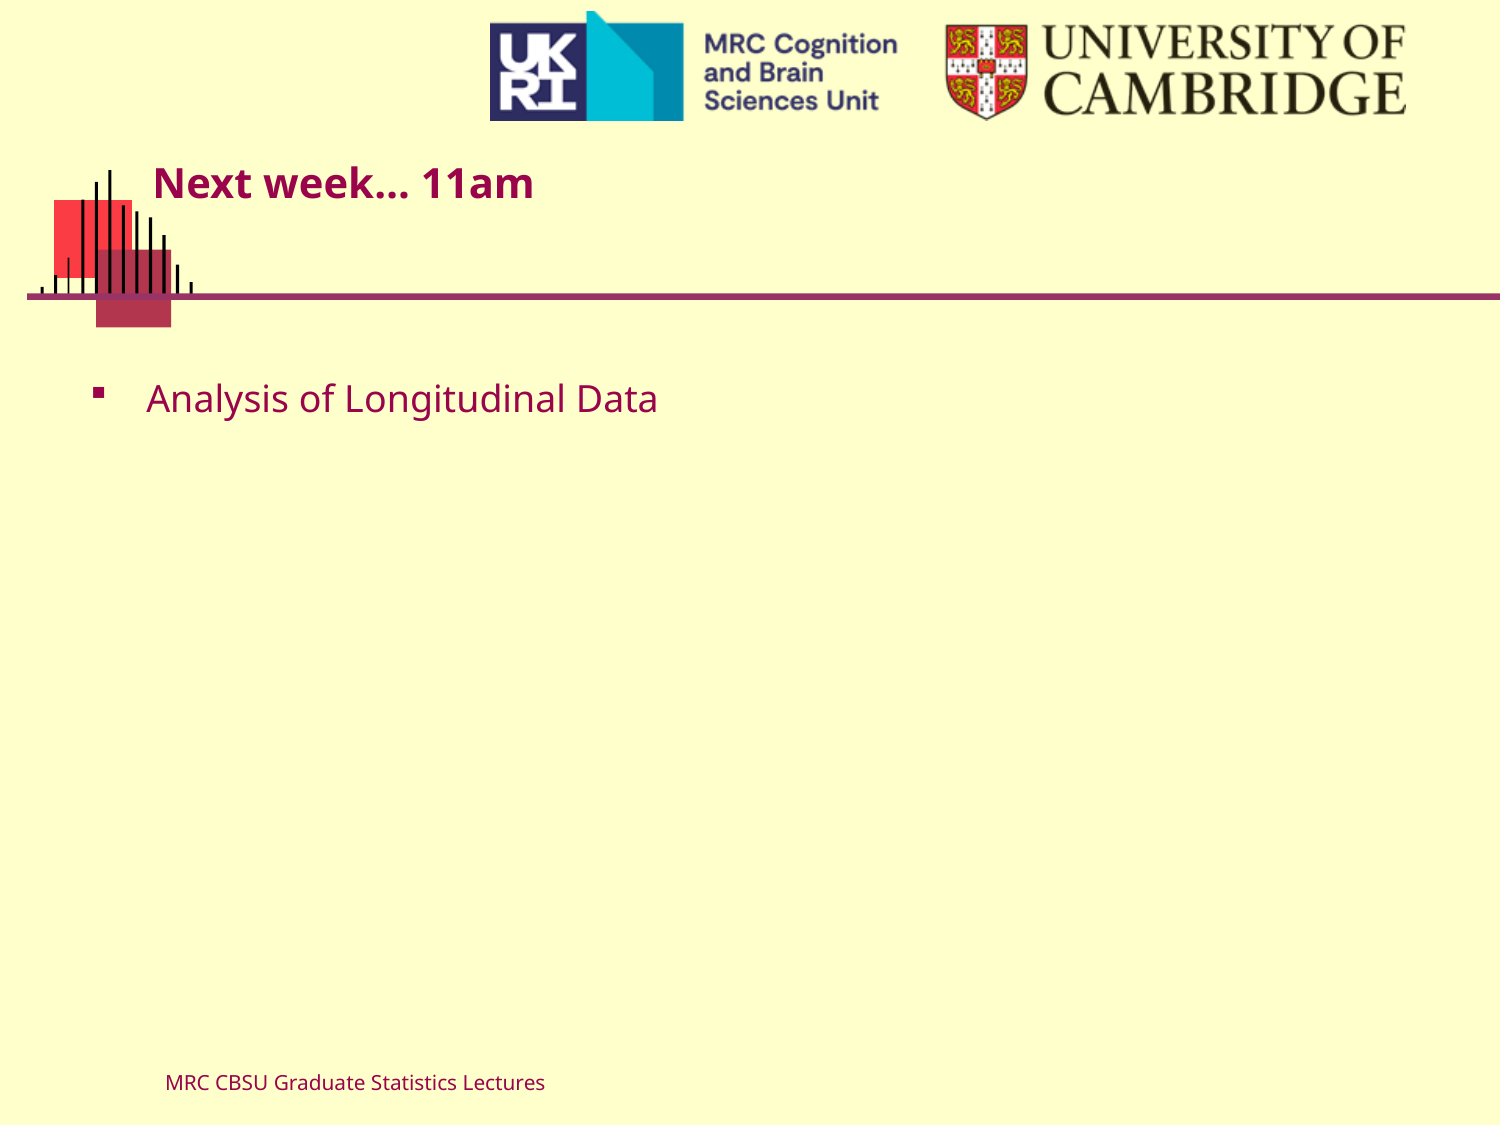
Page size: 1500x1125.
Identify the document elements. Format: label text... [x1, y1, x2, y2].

list Analysis of Longitudinal Data [75, 262, 1425, 1038]
picture [490, 11, 1406, 121]
title Next week… 11am [137, 137, 988, 233]
footer MRC CBSU Graduate Statistics Lectures [149, 1062, 988, 1101]
